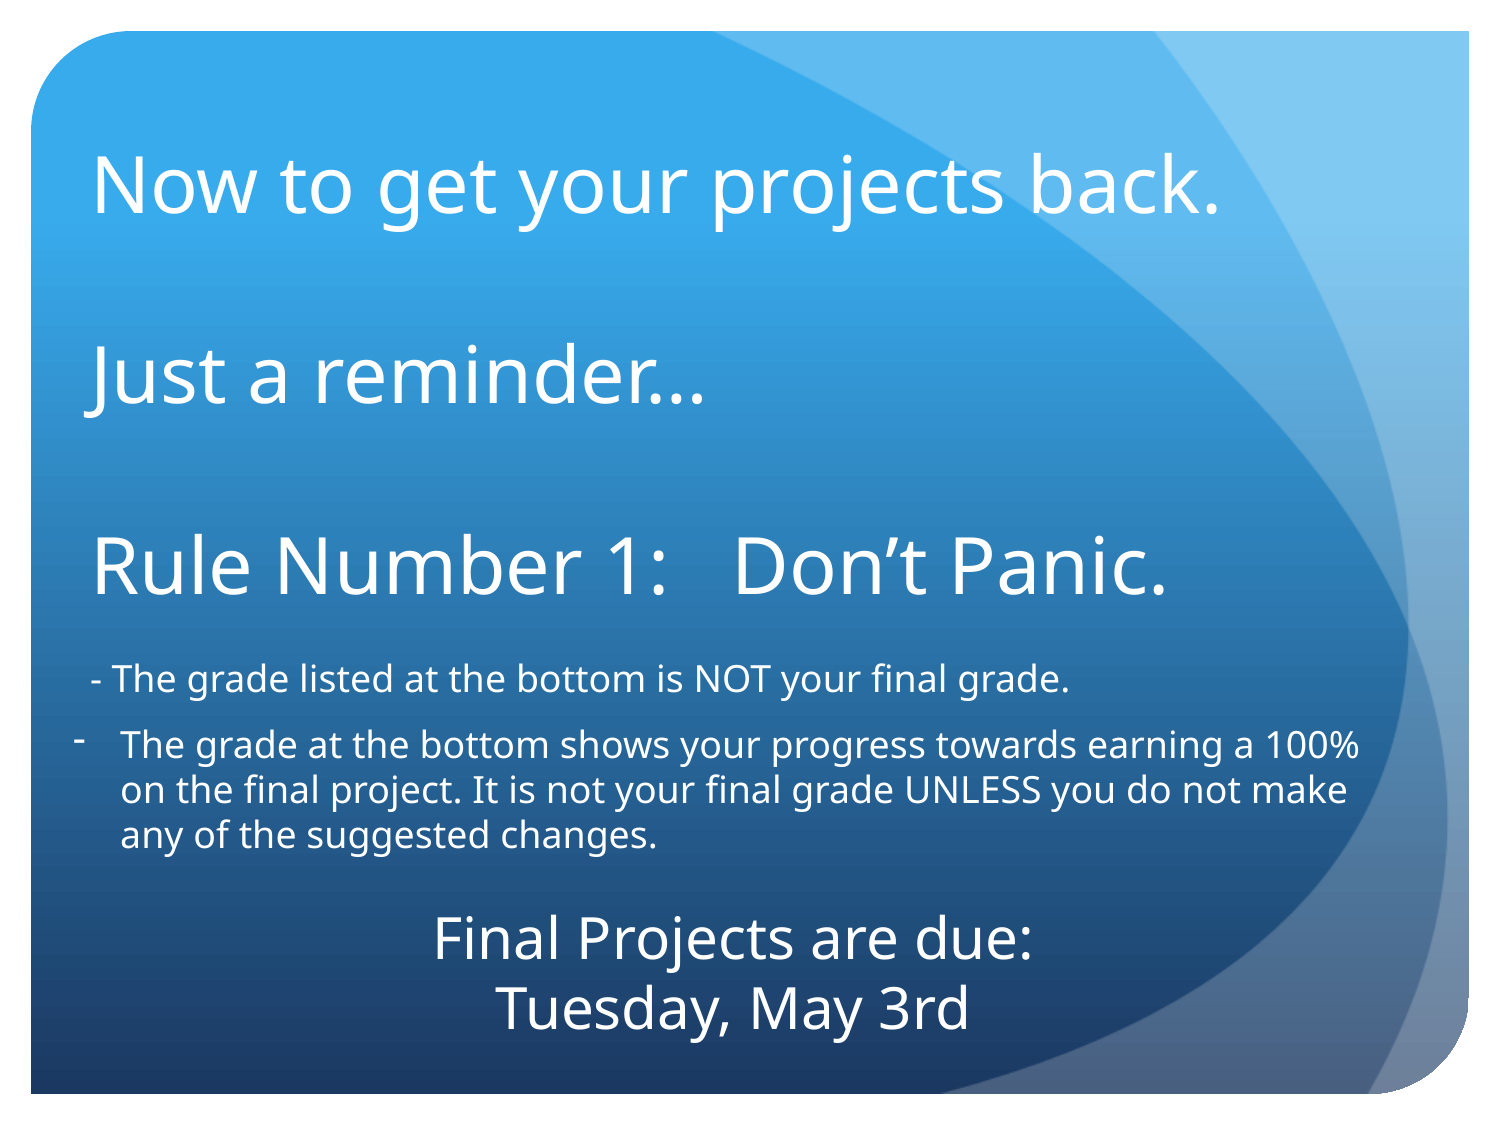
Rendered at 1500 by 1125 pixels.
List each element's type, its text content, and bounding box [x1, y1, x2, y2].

text_box The grade at the bottom shows your progress towards earning a 100% on the final project. It is not your final grade UNLESS you do not make any of the suggested changes. Final Projects are due: Tuesday, May 3rd [58, 713, 1409, 1094]
title Now to get your projects back. Just a reminder… Rule Number 1: Don’t Panic. - The grade listed at the bottom is NOT your final grade. [75, 45, 1425, 708]
picture [24, 30, 1473, 1094]
